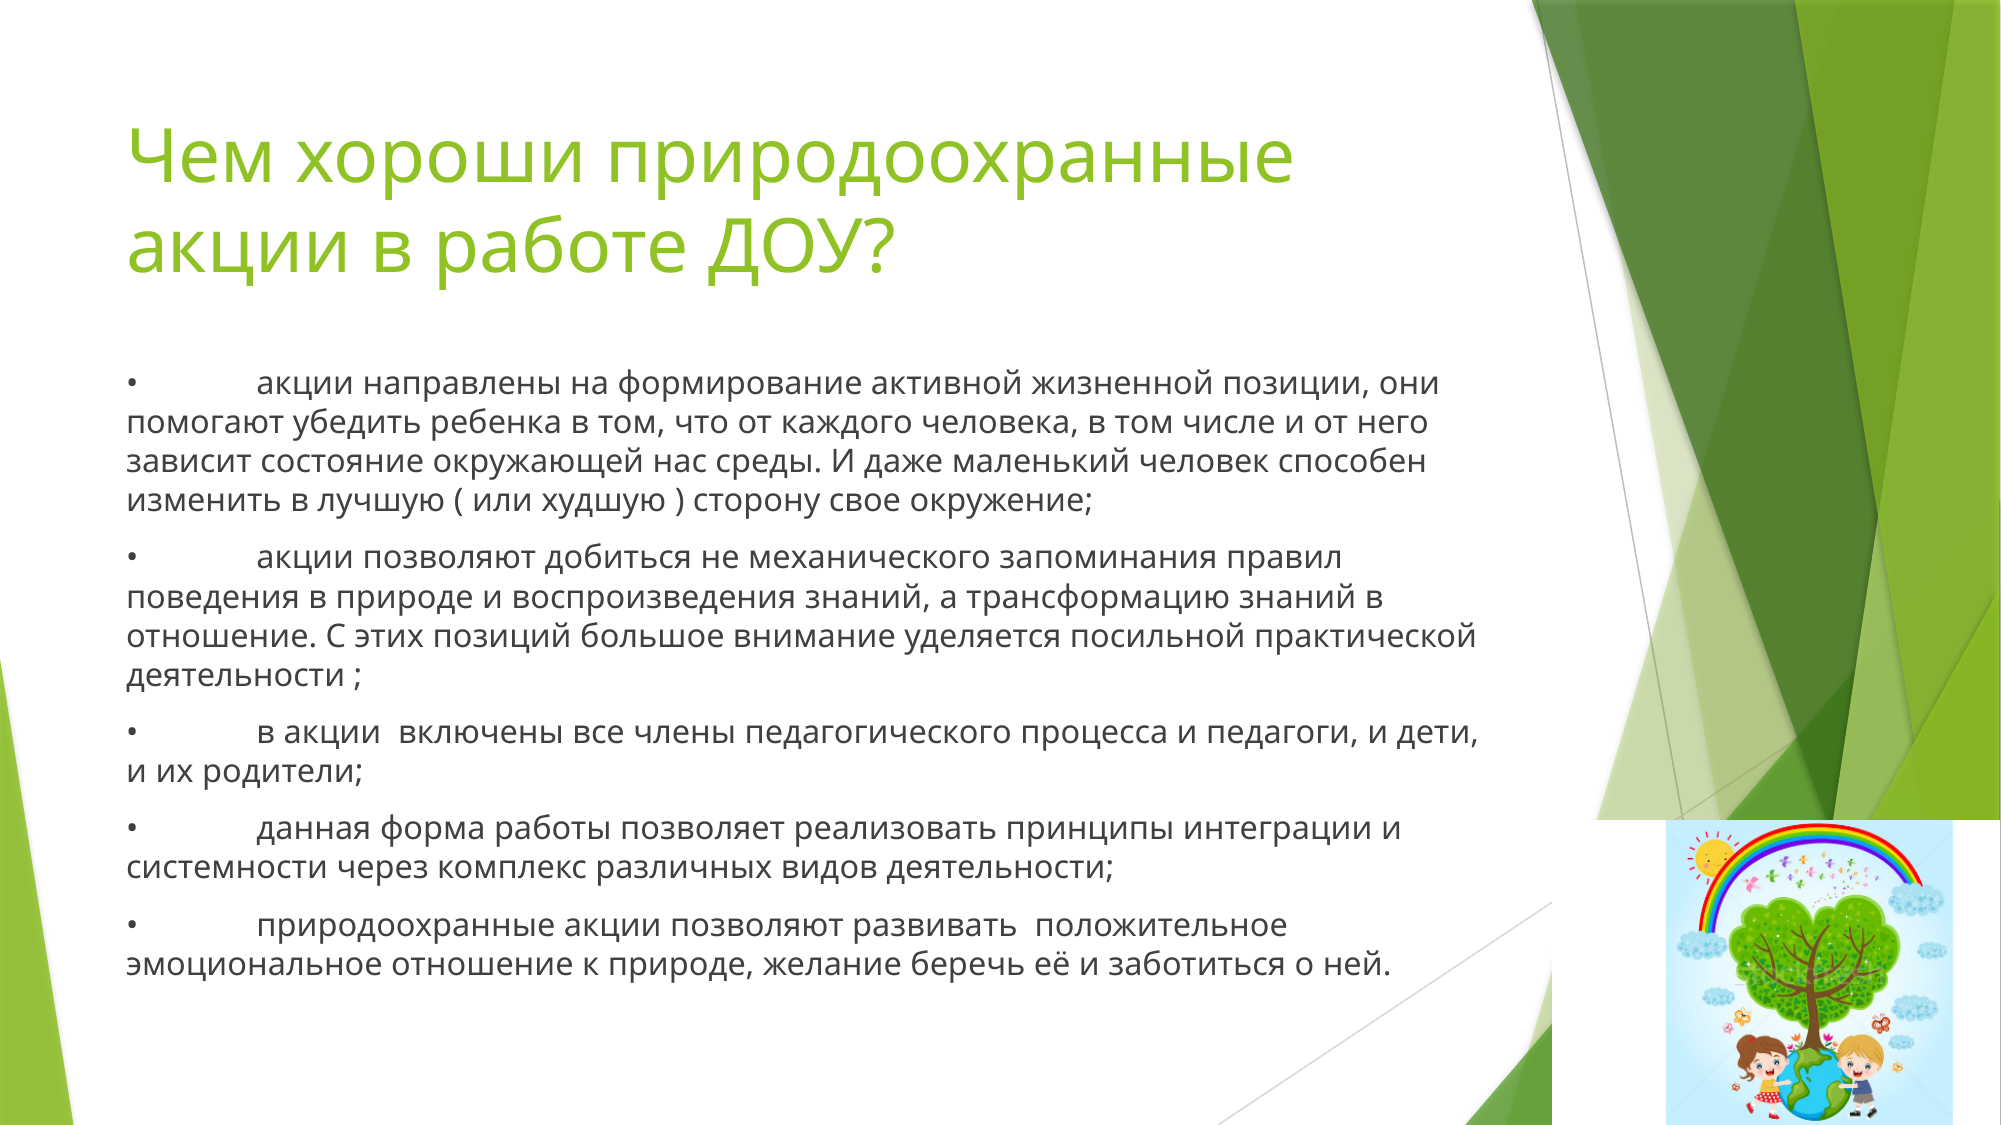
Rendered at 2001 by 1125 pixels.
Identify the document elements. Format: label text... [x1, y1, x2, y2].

title Чем хороши природоохранные акции в работе ДОУ? [111, 99, 1522, 317]
picture [1551, 819, 2000, 1125]
list • акции направлены на формирование активной жизненной позиции, они помогают убедить ребенка в том, что от каждого человека, в том числе и от него зависит состояние окружающей нас среды. И даже маленький человек способен изменить в лучшую ( или худшую ) сторону свое окружение; • акции позволяют добиться не механического запоминания правил поведения в природе и воспроизведения знаний, а трансформацию знаний в отношение. С этих позиций большое внимание уделяется посильной практической деятельности ; • в акции включены все члены педагогического процесса и педагоги, и дети, и их родители; • данная форма работы позволяет реализовать принципы интеграции и системности через комплекс различных видов деятельности; • природоохранные акции позволяют развивать положительное эмоциональное отношение к природе, желание беречь её и заботиться о ней. [111, 354, 1522, 992]
